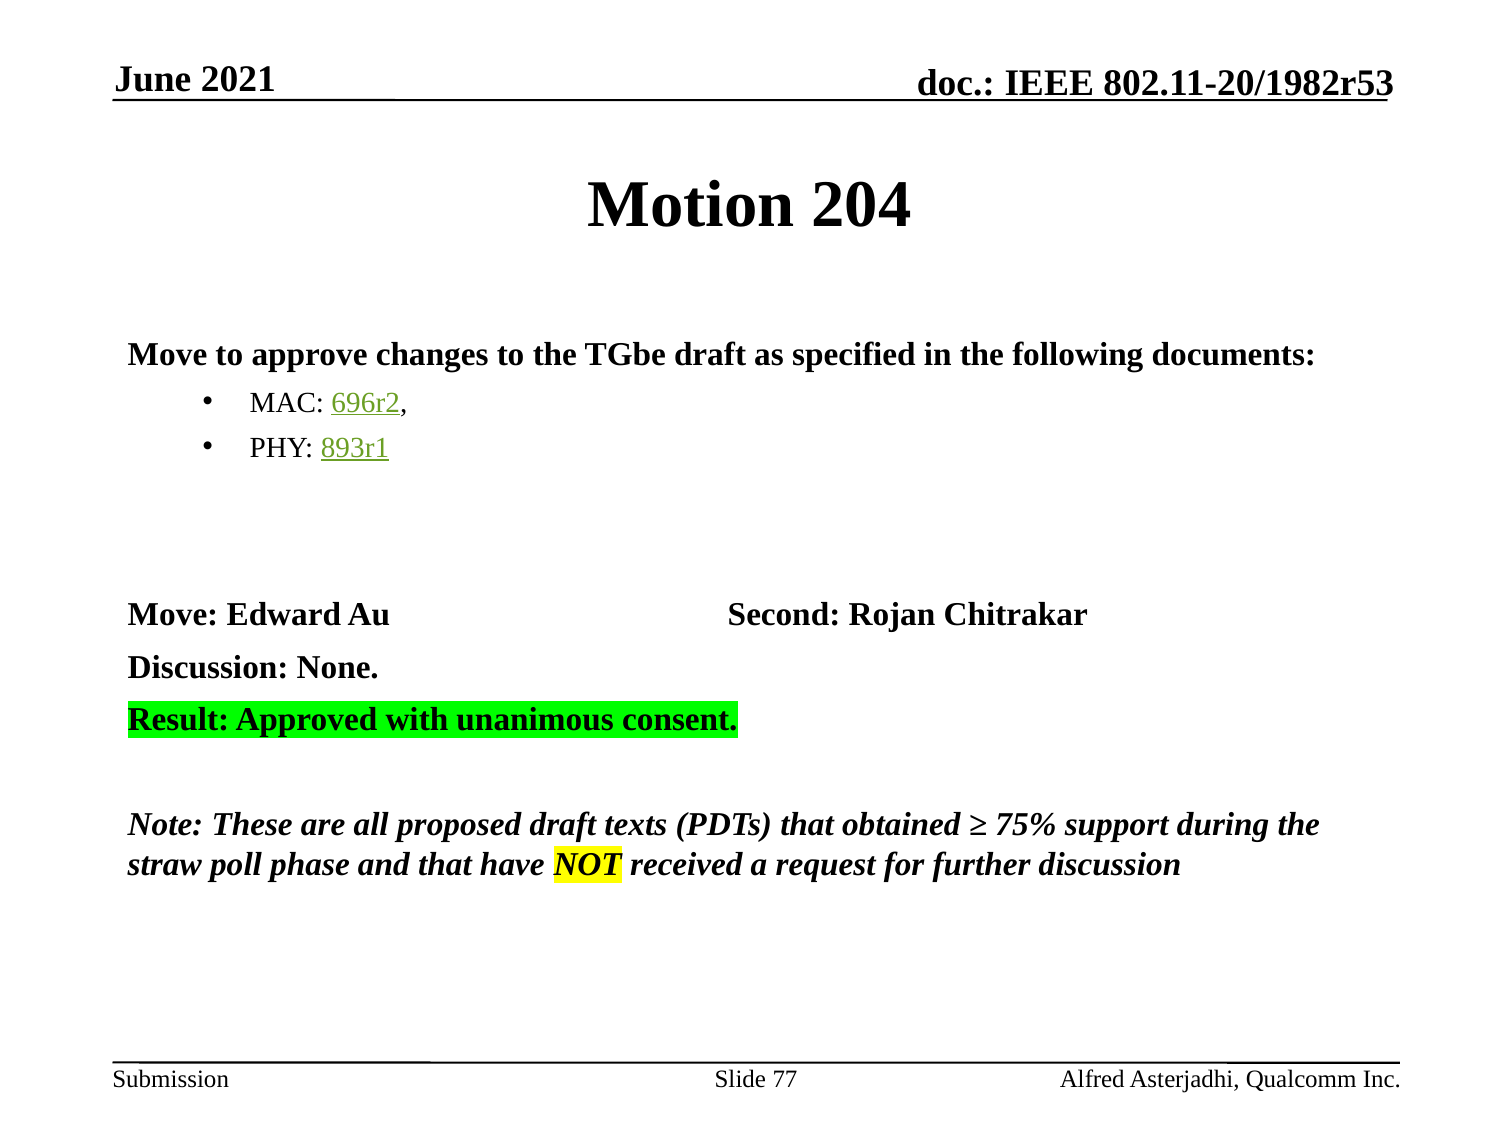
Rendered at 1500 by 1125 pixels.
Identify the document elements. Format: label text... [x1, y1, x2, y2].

footer Alfred Asterjadhi, Qualcomm Inc. [878, 1061, 1402, 1093]
title Motion 204 [112, 112, 1388, 288]
slide_number Slide 77 [712, 1061, 800, 1123]
list Move to approve changes to the TGbe draft as specified in the following documents: MAC: 696r2, PHY: 893r1 Move: Edward Au Second: Rojan Chitrakar Discussion: None. Result: Approved with unanimous consent. Note: These are all proposed draft texts (PDTs) that obtained ≥ 75% support during the straw poll phase and that have NOT received a request for further discussion [112, 324, 1388, 1000]
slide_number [114, 54, 423, 100]
